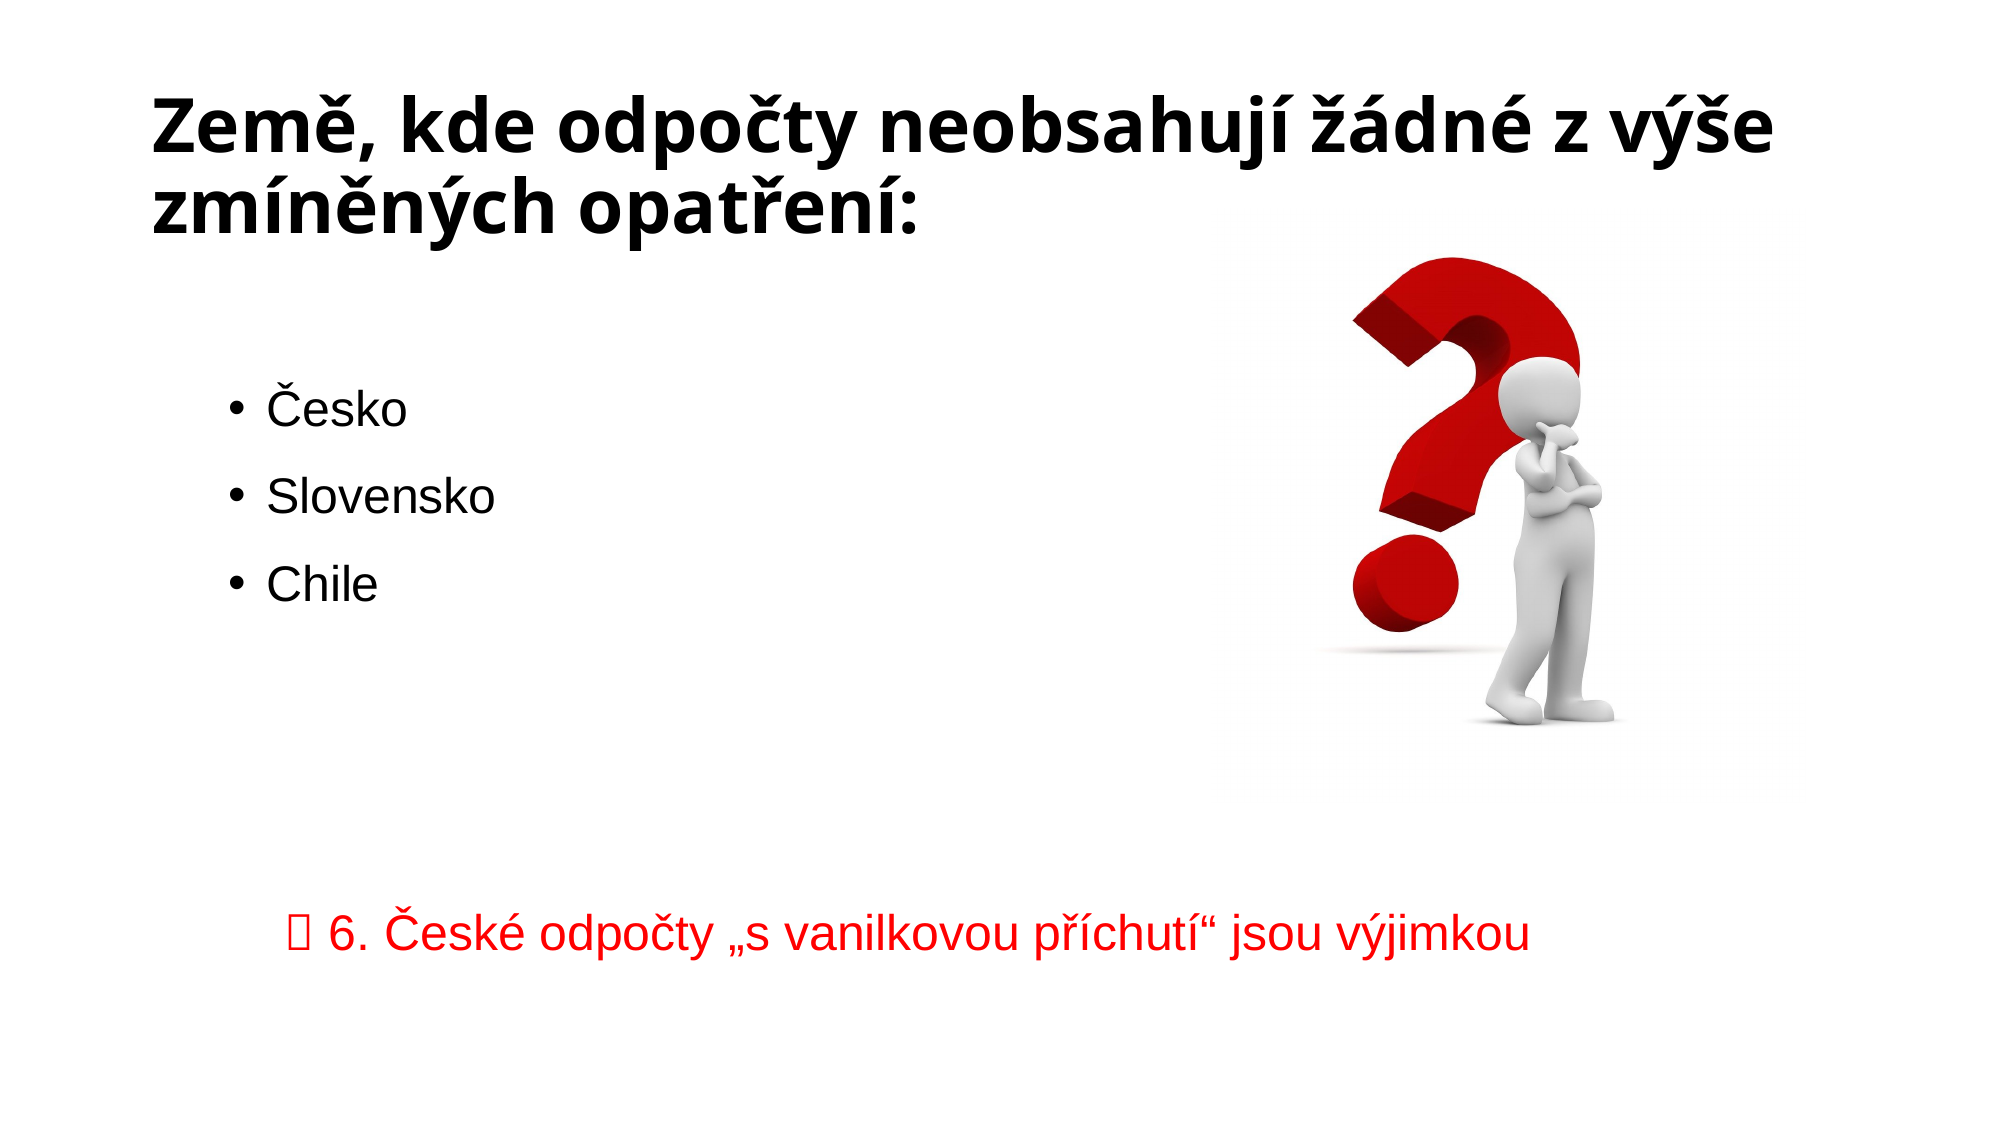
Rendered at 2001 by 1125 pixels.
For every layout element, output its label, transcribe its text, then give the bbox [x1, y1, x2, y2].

title Země, kde odpočty neobsahují žádné z výše zmíněných opatření: [137, 59, 1954, 278]
list Česko Slovensko Chile  6. České odpočty „s vanilkovou příchutí“ jsou výjimkou [213, 375, 1857, 1094]
picture [1211, 208, 1806, 803]
